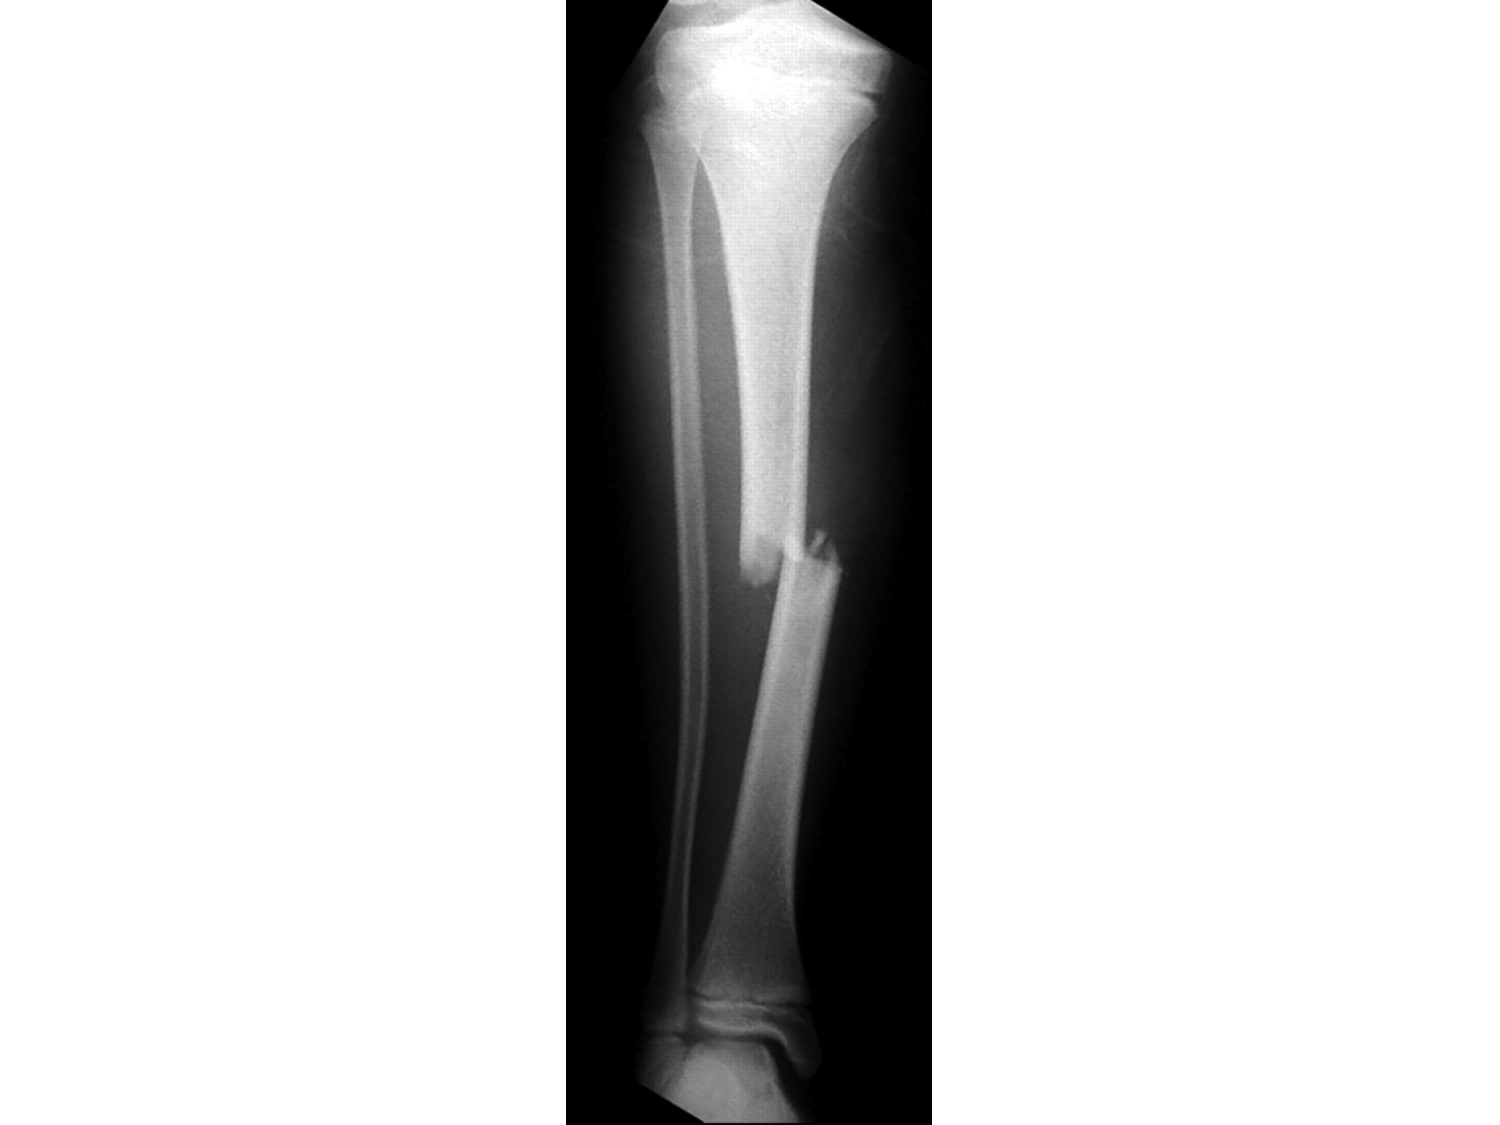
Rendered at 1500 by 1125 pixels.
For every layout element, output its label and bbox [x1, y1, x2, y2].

picture [566, 0, 932, 1125]
